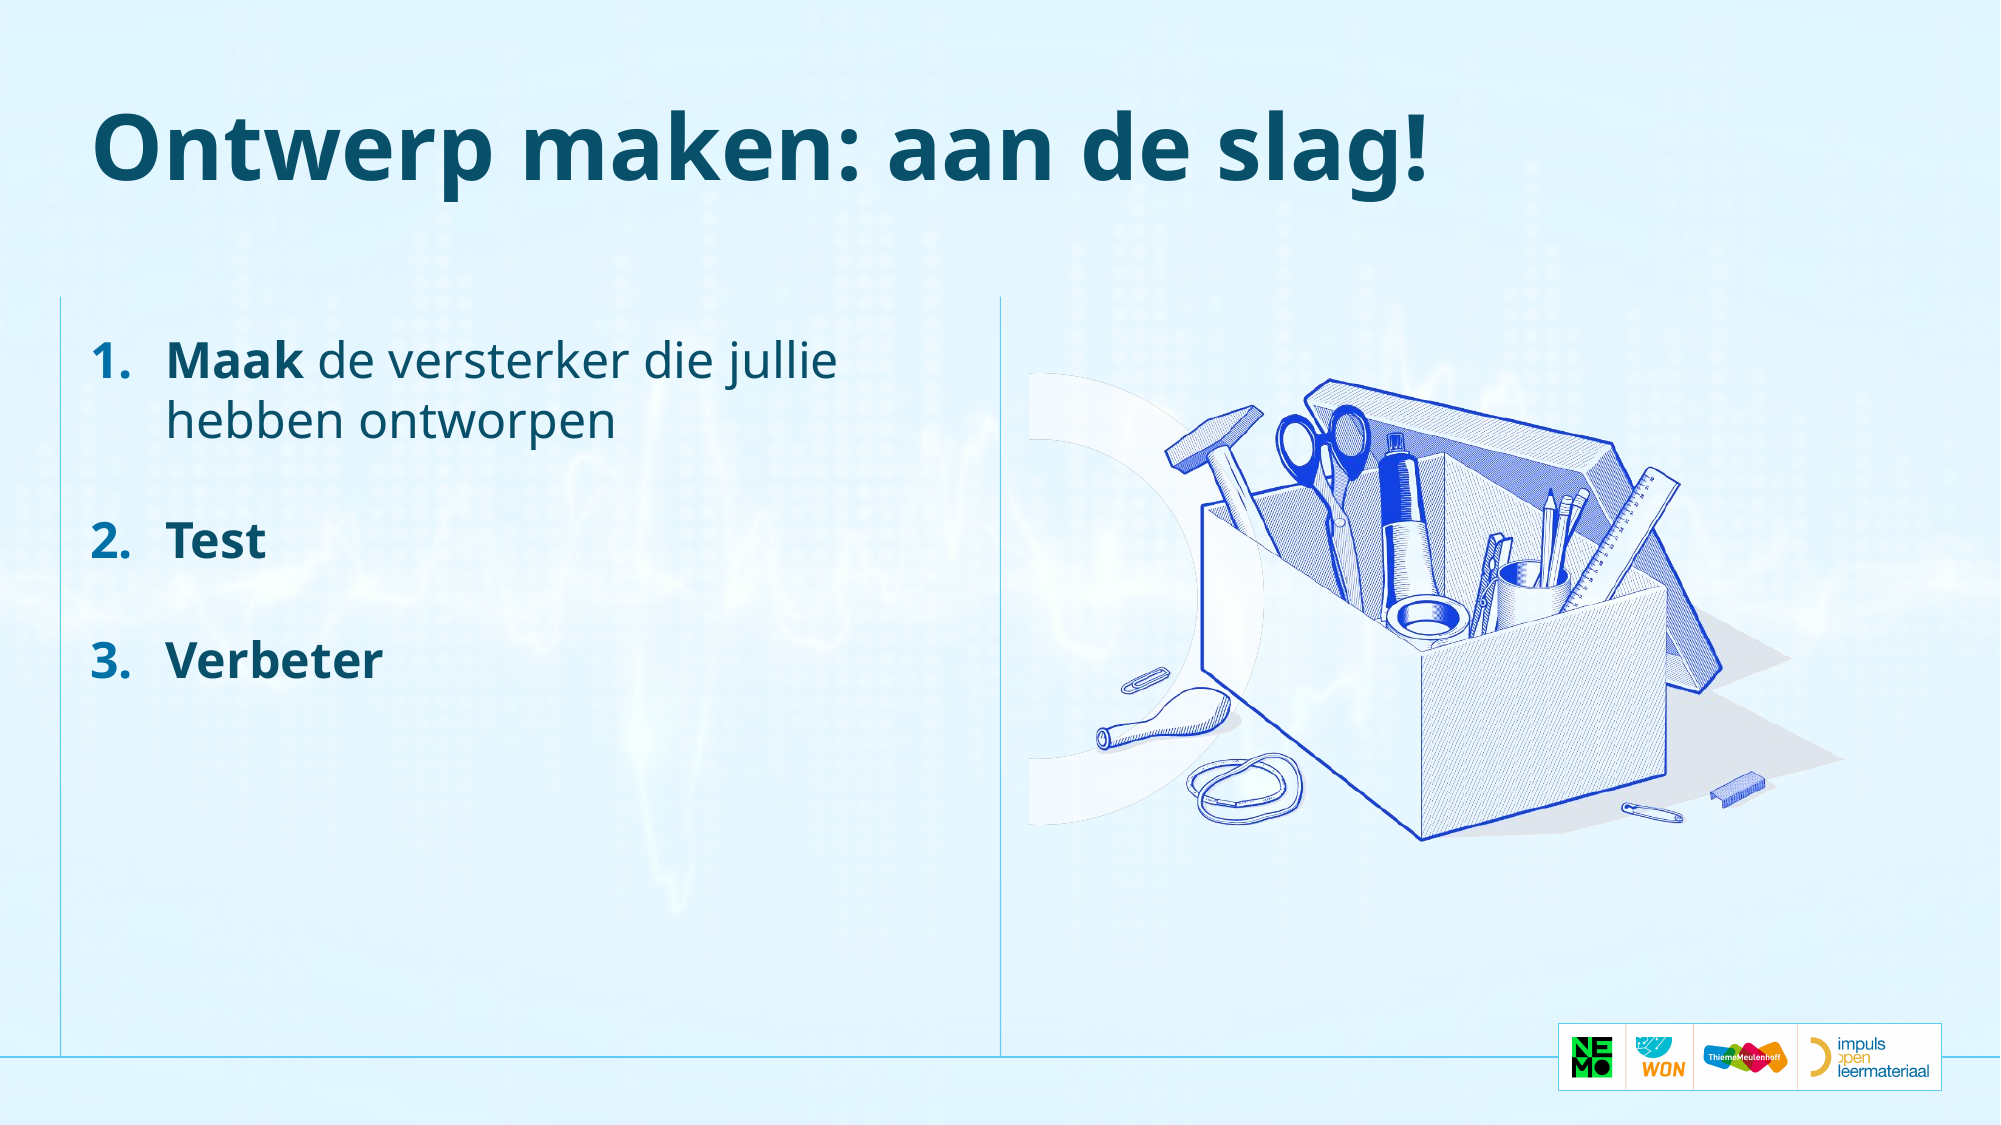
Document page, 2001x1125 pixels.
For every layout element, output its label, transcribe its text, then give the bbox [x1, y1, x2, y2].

title Ontwerp maken: aan de slag! [90, 89, 1910, 247]
picture [1559, 1024, 1941, 1090]
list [1053, 299, 1910, 911]
list Maak de versterker die jullie hebben ontworpen Test Verbeter [90, 299, 971, 894]
